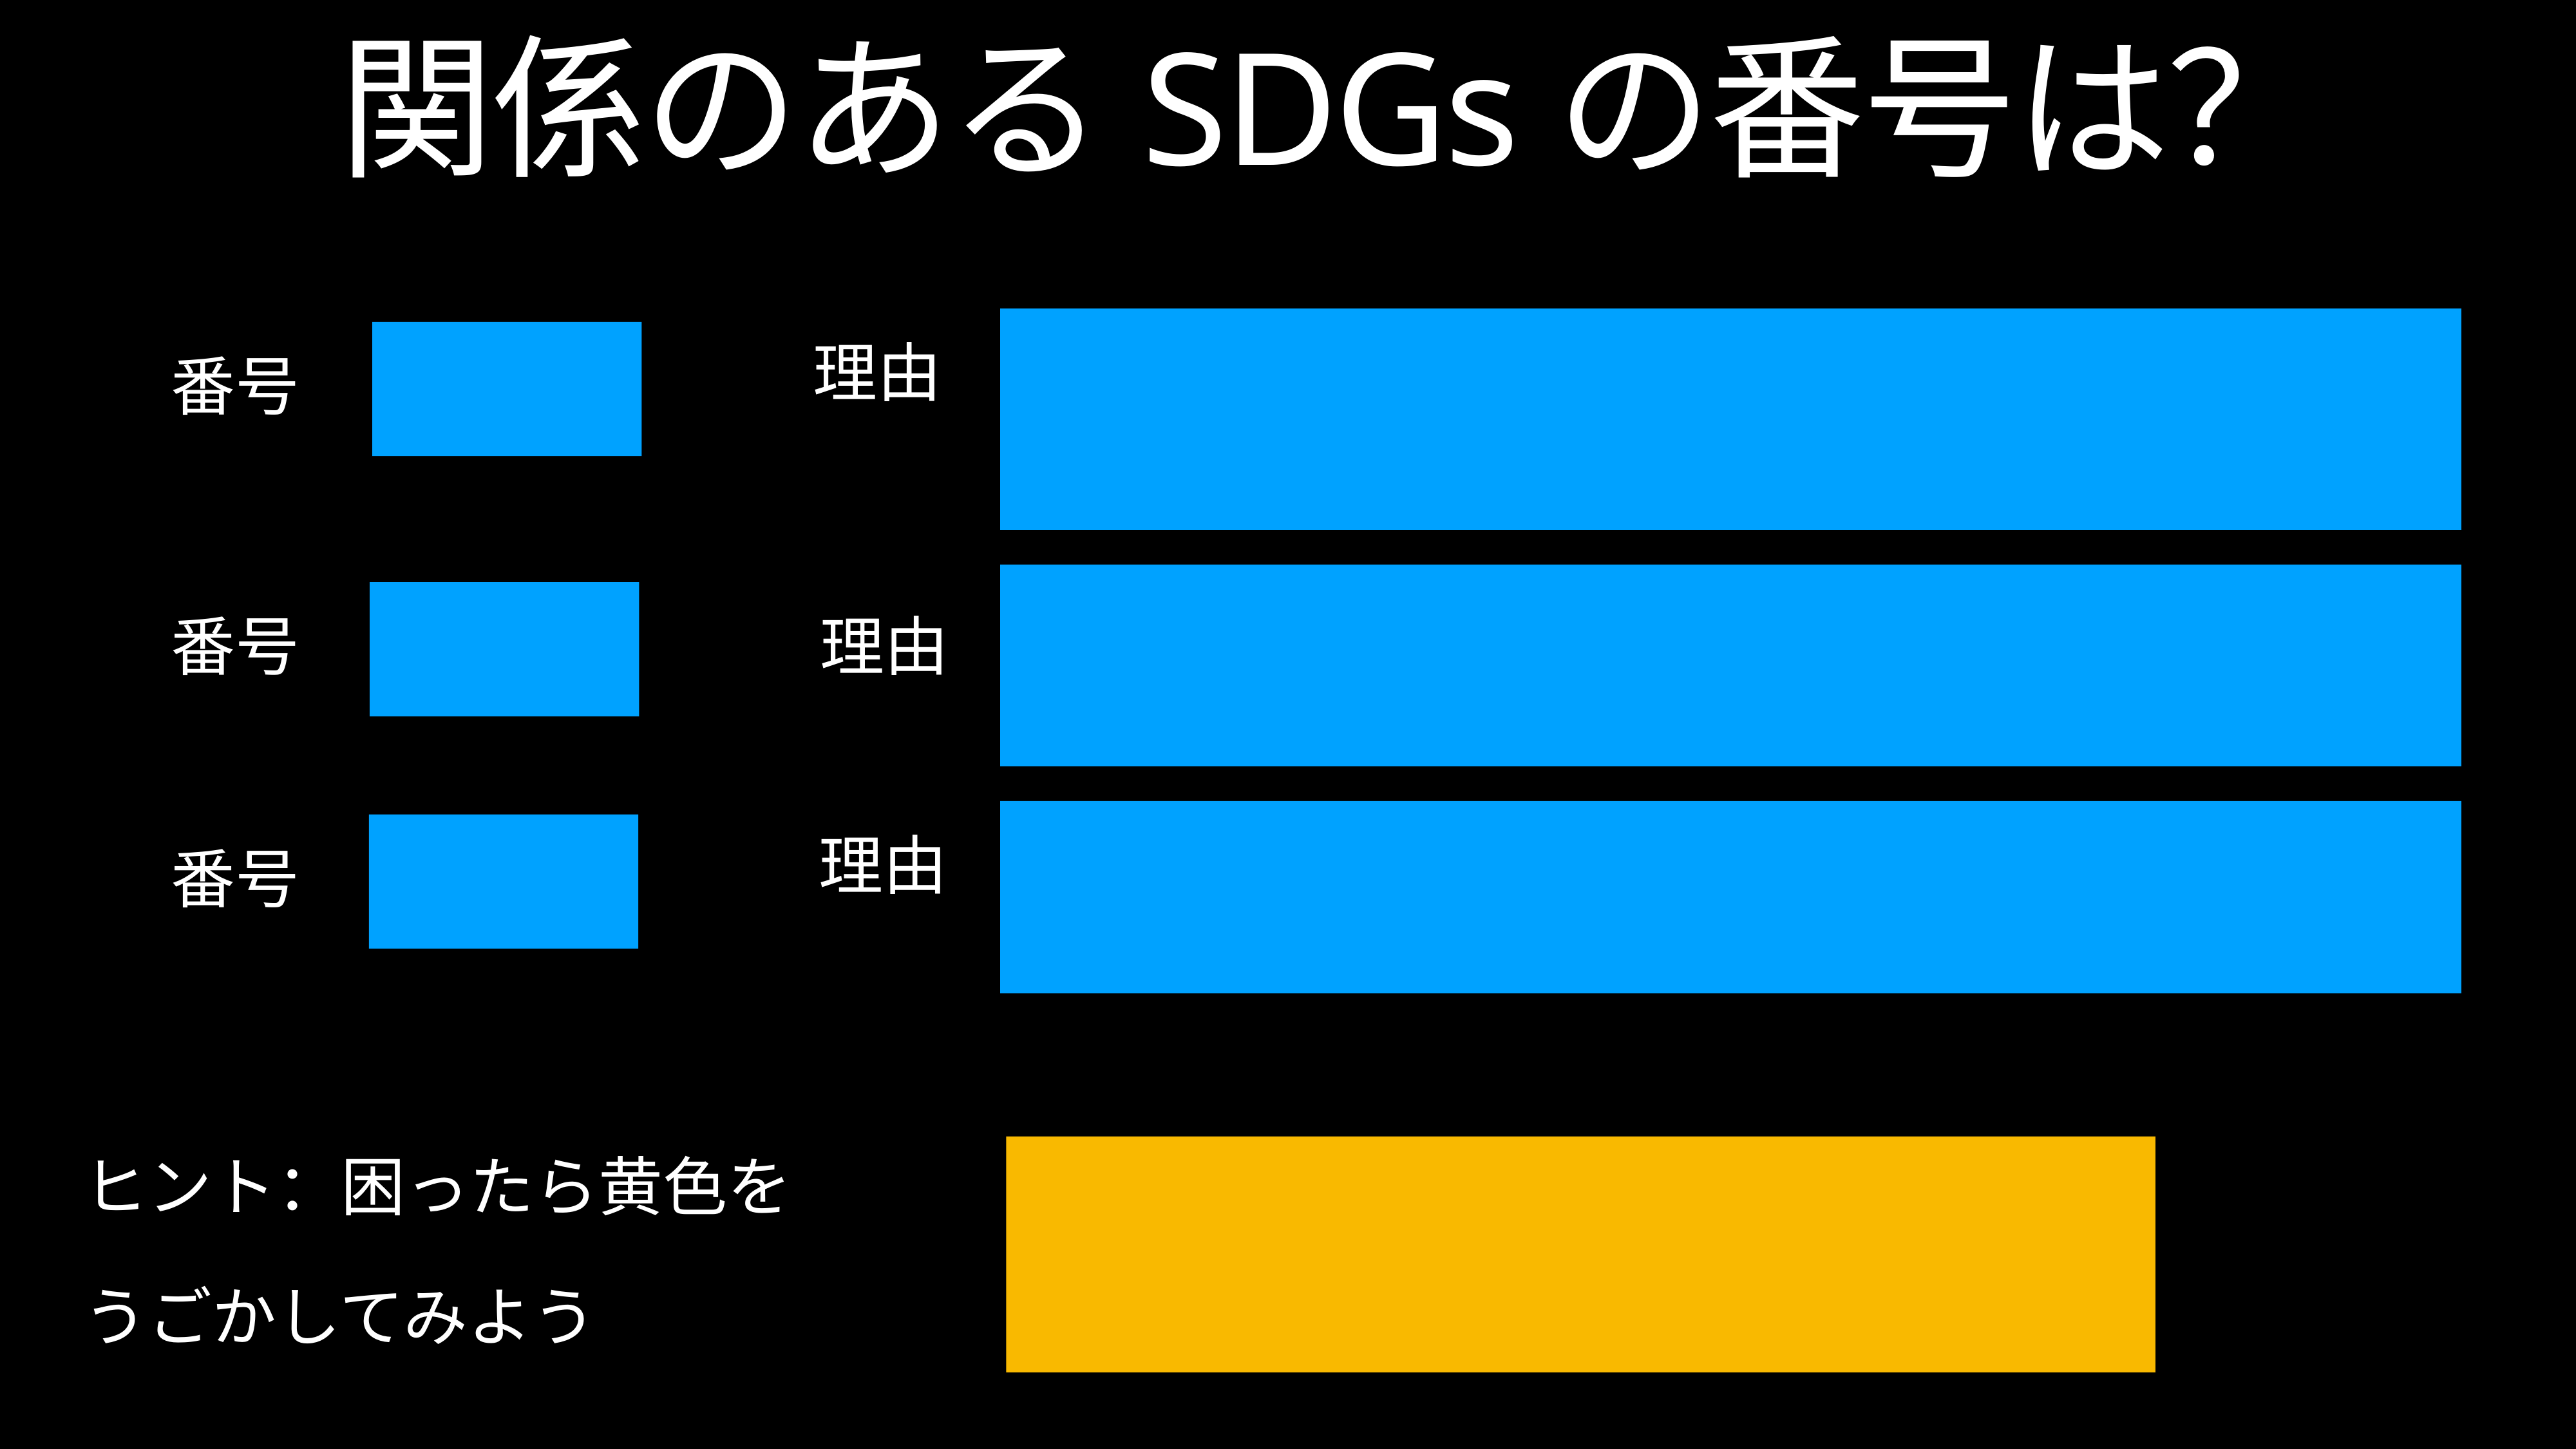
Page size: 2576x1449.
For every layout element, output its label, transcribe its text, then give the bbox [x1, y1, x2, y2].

text_box 番号 [166, 841, 305, 922]
text_box 番号 [166, 609, 305, 690]
list 関係のあるSDGsの番号は？ [170, 0, 2492, 243]
text_box [1000, 308, 2461, 530]
text_box [368, 814, 639, 949]
text_box [372, 321, 642, 457]
text_box 理由 [807, 336, 947, 416]
text_box ヒント：困ったら黄色を うごかしてみよう [78, 1149, 798, 1359]
text_box [1000, 800, 2461, 994]
text_box [1000, 564, 2461, 766]
text_box 理由 [815, 609, 955, 690]
text_box [1006, 1136, 2155, 1373]
text_box 理由 [813, 828, 954, 909]
text_box 番号 [166, 348, 305, 430]
text_box [370, 582, 639, 717]
